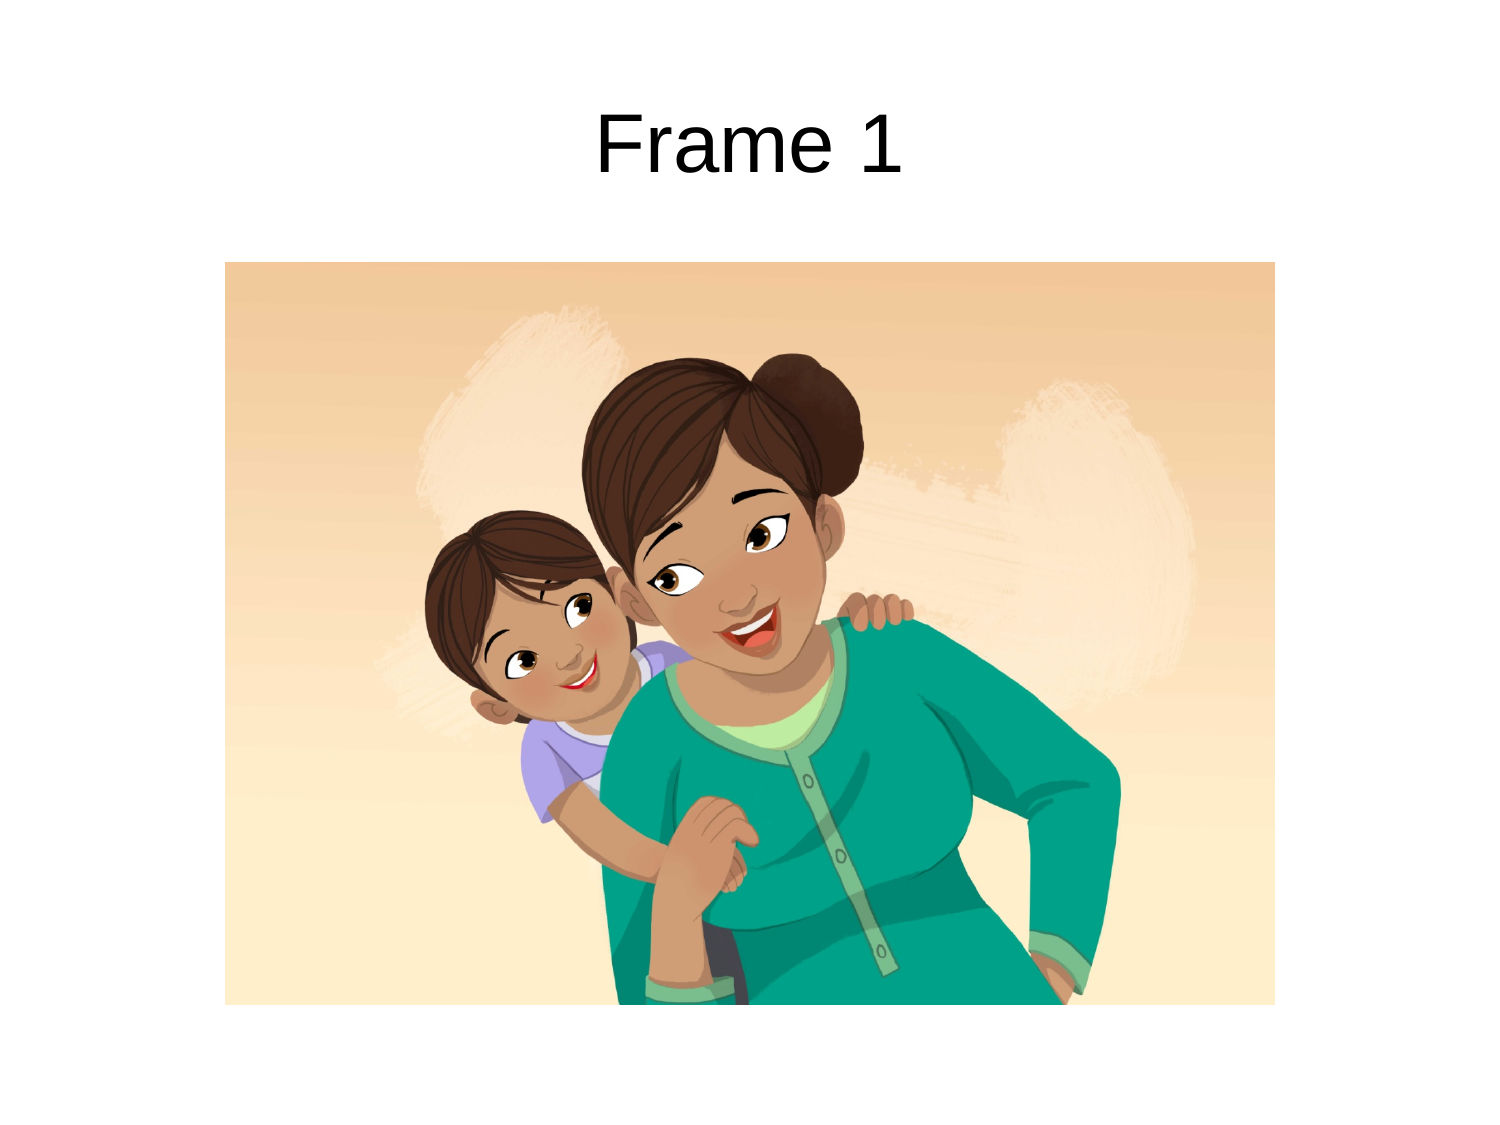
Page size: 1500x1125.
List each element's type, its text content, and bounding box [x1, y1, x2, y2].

title Frame 1 [75, 45, 1425, 233]
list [224, 262, 1275, 1006]
